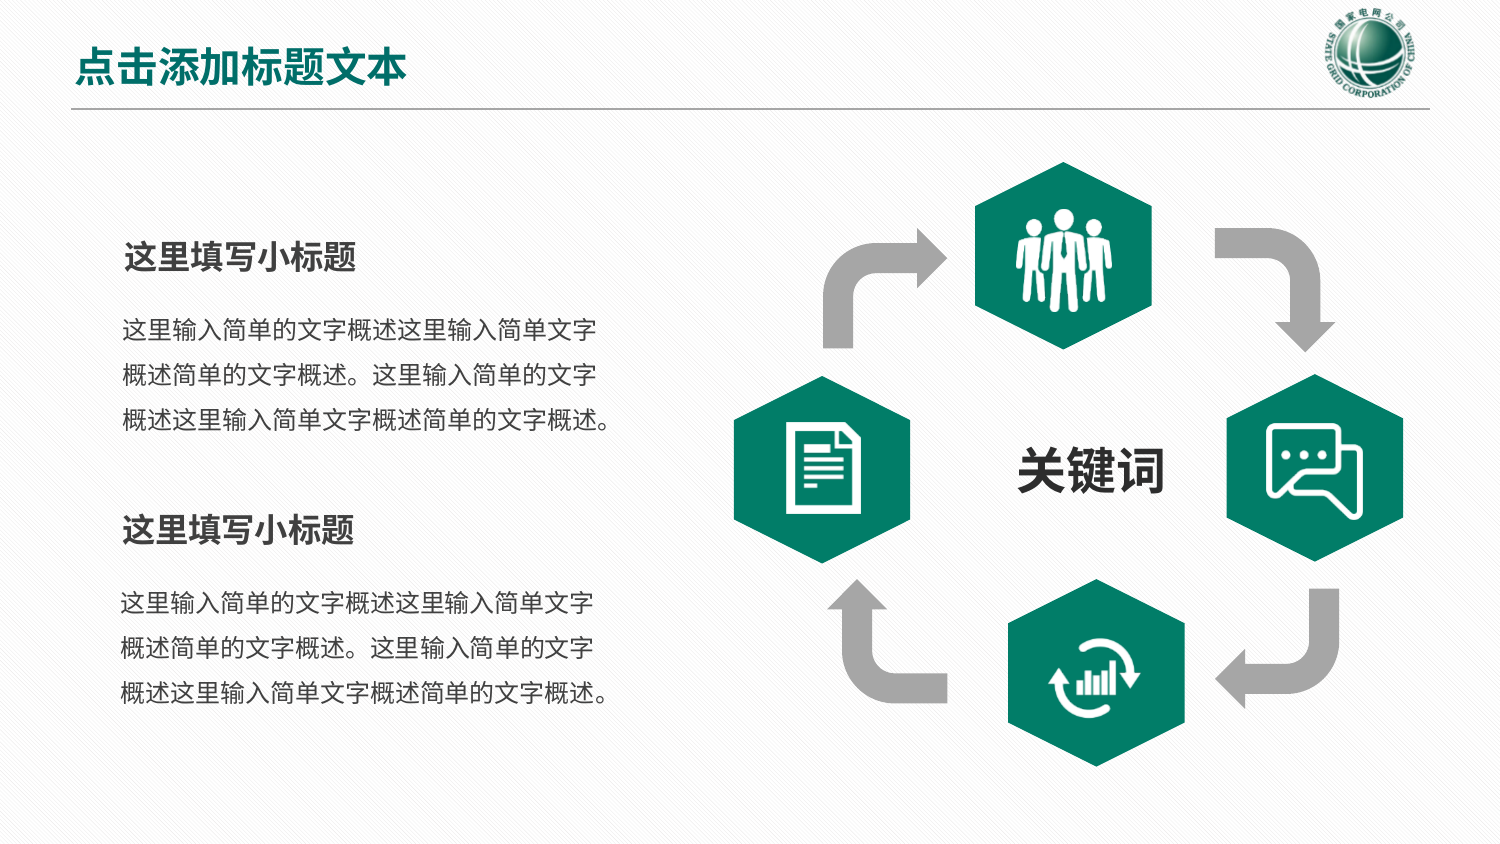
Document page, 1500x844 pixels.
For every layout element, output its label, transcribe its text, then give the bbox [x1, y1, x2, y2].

picture [785, 422, 861, 514]
text_box 这里填写小标题 [102, 505, 486, 559]
text_box 这里输入简单的文字概述这里输入简单文字概述简单的文字概述。这里输入简单的文字概述这里输入简单文字概述简单的文字概述。 [100, 563, 630, 718]
text_box 这里输入简单的文字概述这里输入简单文字概述简单的文字概述。这里输入简单的文字概述这里输入简单文字概述简单的文字概述。 [102, 290, 632, 445]
text_box [1213, 227, 1338, 354]
text_box [1007, 577, 1186, 768]
text_box [824, 577, 949, 705]
text_box [1225, 373, 1405, 563]
text_box 这里填写小标题 [104, 232, 488, 287]
picture [1266, 423, 1363, 520]
picture [1042, 626, 1146, 730]
text_box [974, 160, 1153, 351]
text_box [732, 374, 912, 565]
picture [1317, 5, 1423, 110]
text_box 关键词 [1002, 431, 1182, 507]
picture [1015, 208, 1112, 312]
text_box [1213, 587, 1341, 712]
text_box [822, 225, 949, 350]
text_box 点击添加标题文本 [59, 33, 424, 99]
